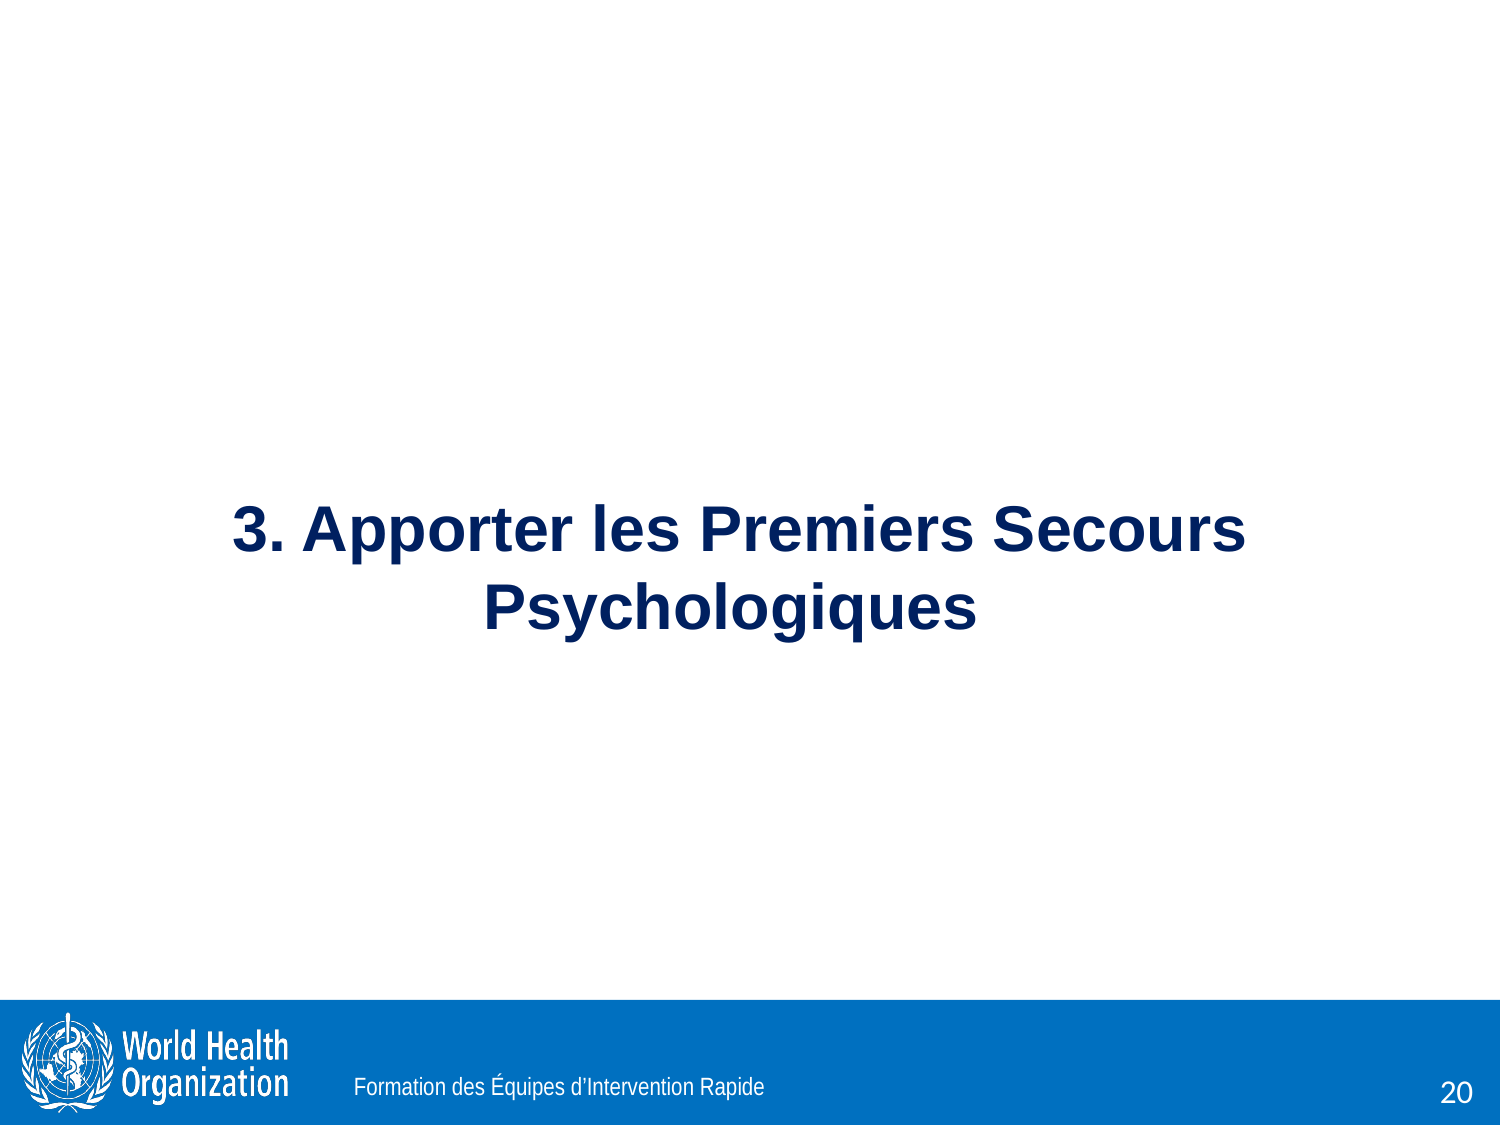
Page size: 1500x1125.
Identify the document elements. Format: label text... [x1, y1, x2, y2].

picture [21, 1012, 288, 1113]
list 3. Apporter les Premiers Secours Psychologiques [64, 479, 1415, 650]
